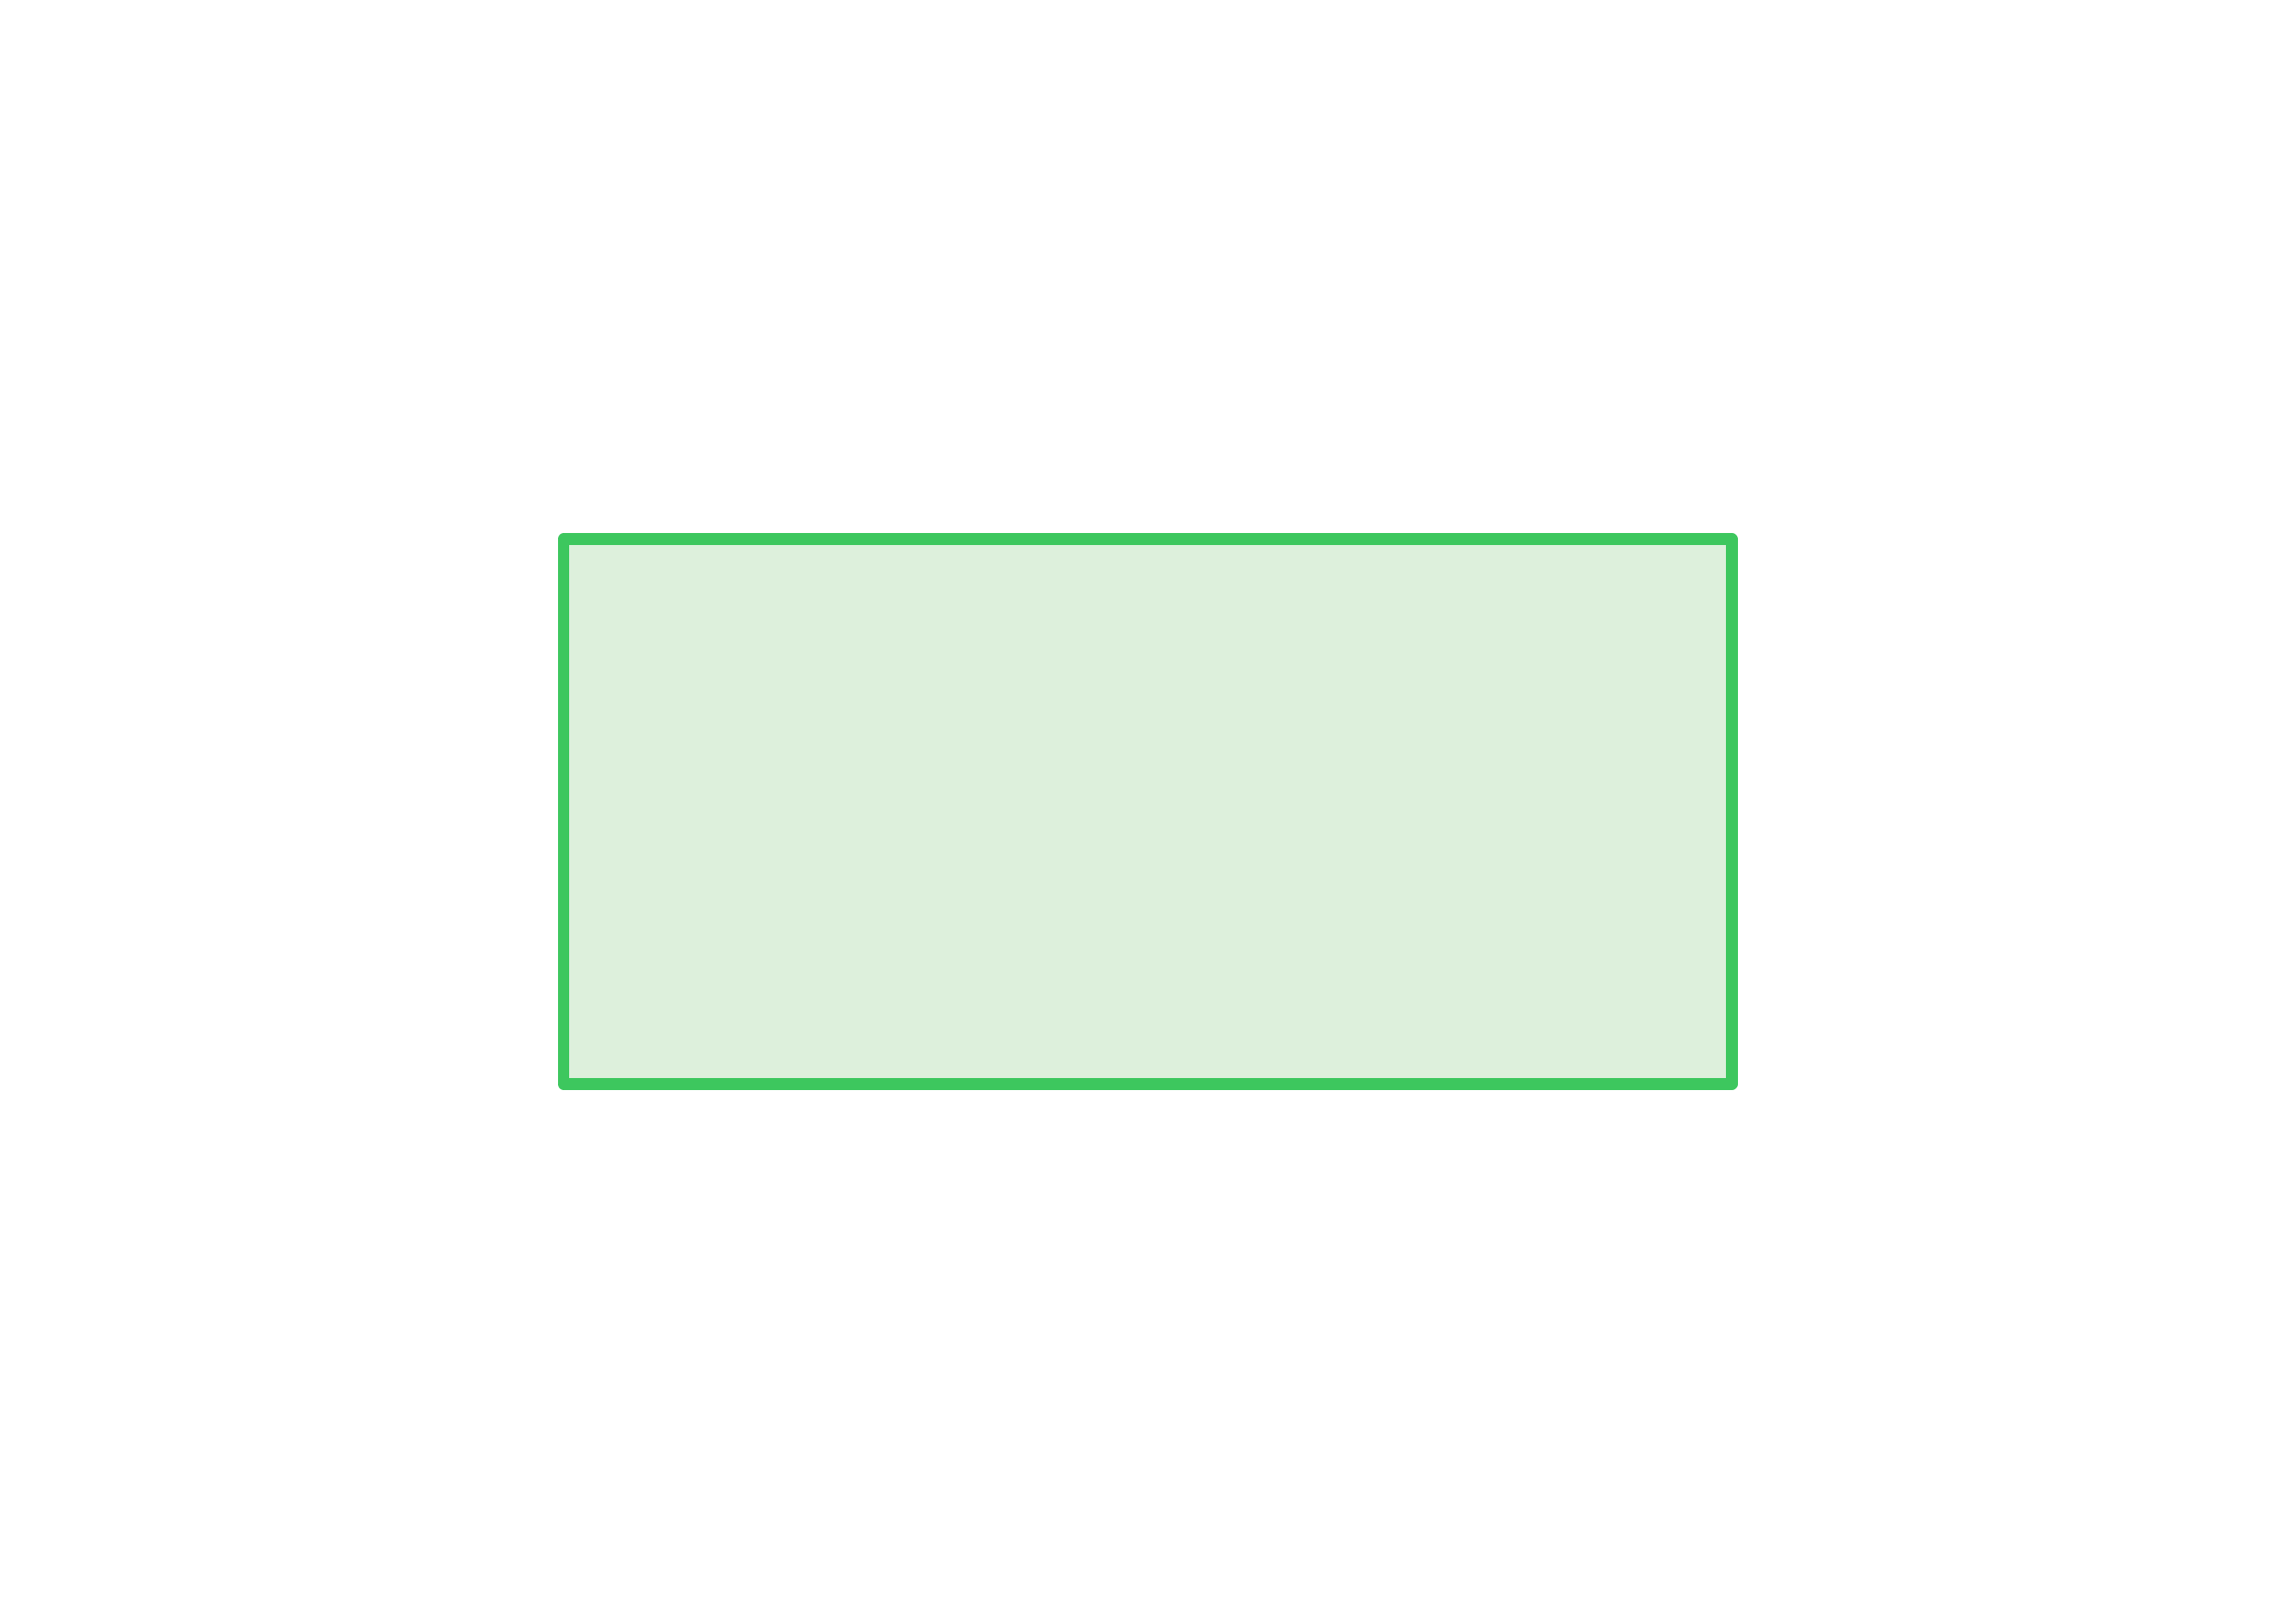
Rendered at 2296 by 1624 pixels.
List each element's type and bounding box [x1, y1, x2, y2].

text_box [562, 537, 1734, 1086]
